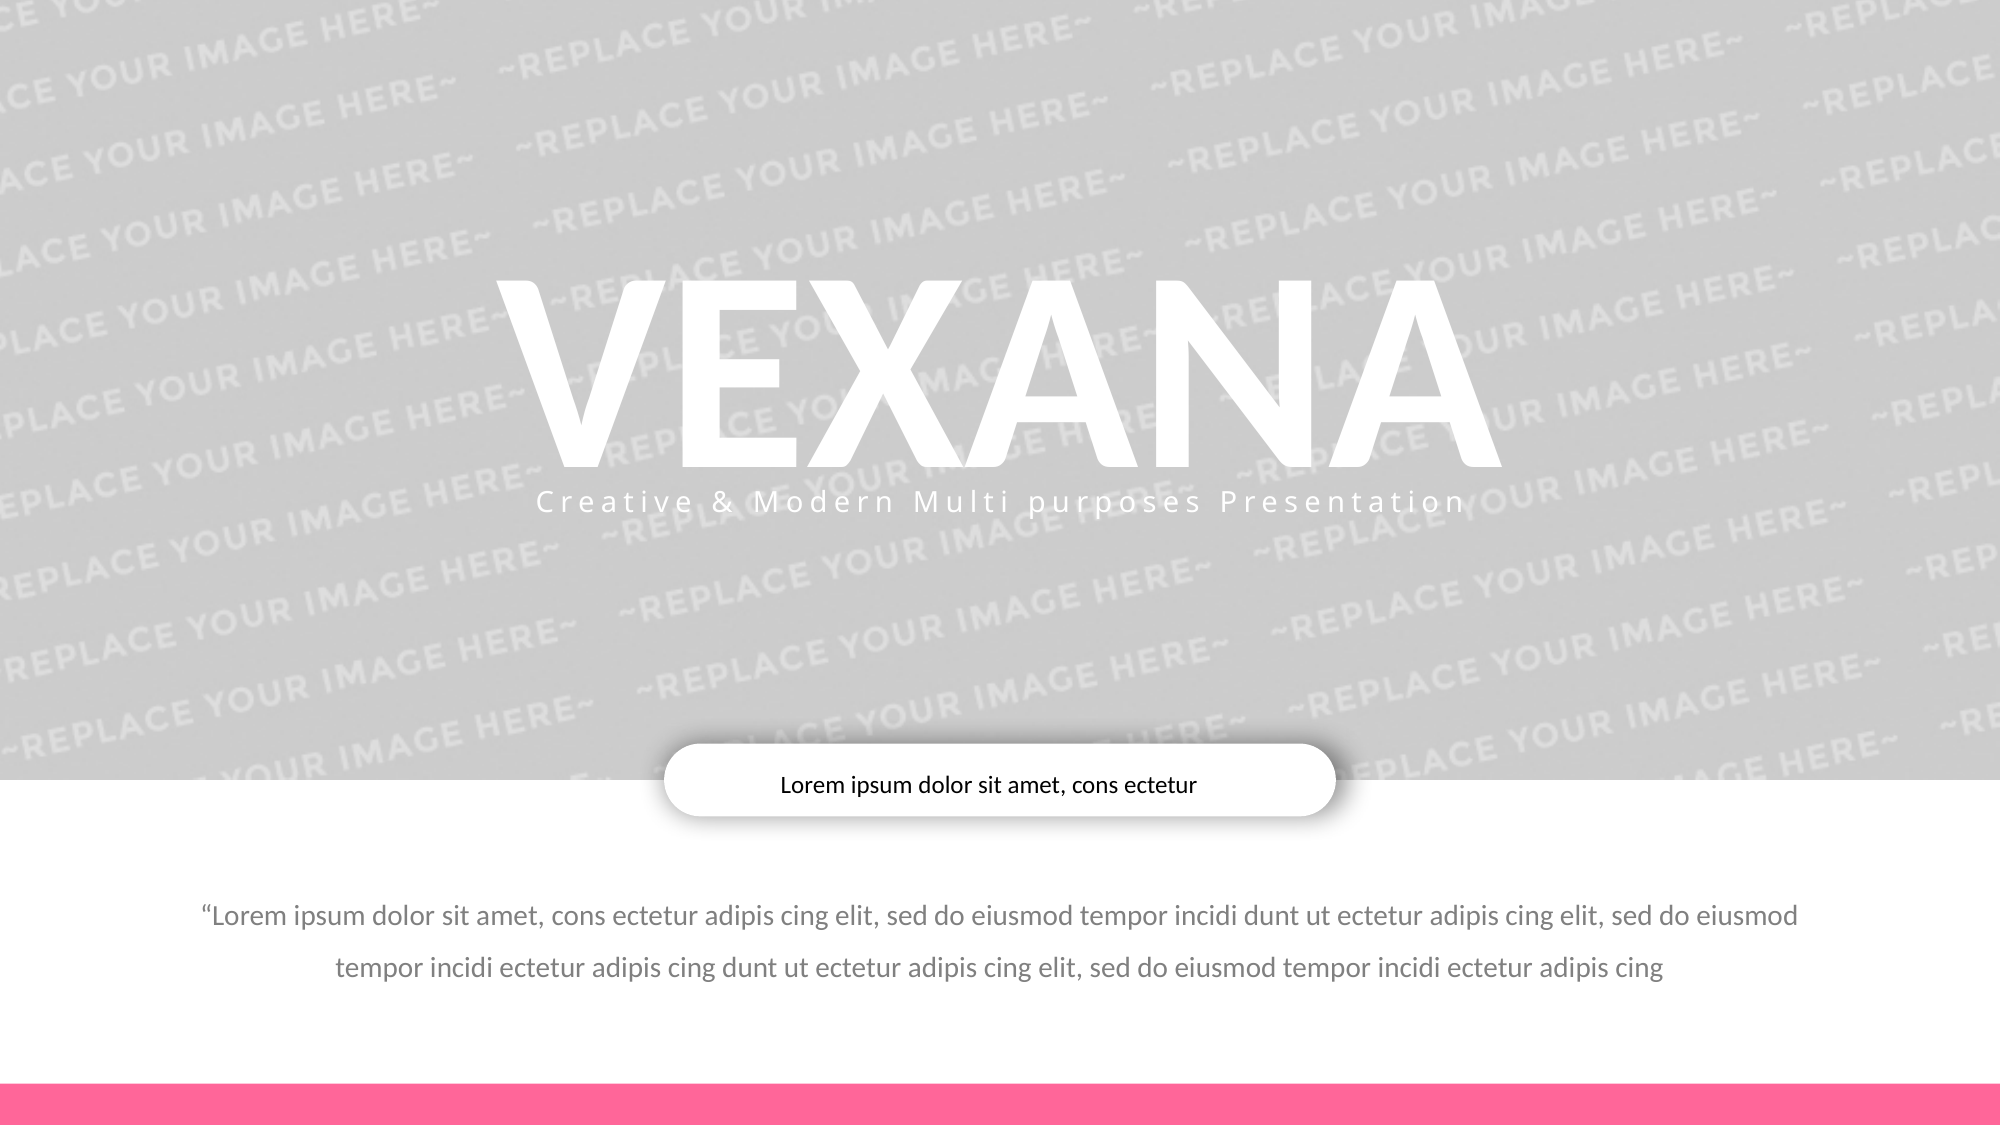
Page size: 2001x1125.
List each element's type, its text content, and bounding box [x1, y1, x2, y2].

text_box “Lorem ipsum dolor sit amet, cons ectetur adipis cing elit, sed do eiusmod tempor incidi dunt ut ectetur adipis cing elit, sed do eiusmod tempor incidi ectetur adipis cing dunt ut ectetur adipis cing elit, sed do eiusmod tempor incidi ectetur adipis cing [163, 871, 1837, 991]
text_box [0, 1083, 2000, 1125]
text_box [663, 742, 1337, 818]
text_box VEXANA [340, 172, 1660, 532]
text_box Creative & Modern Multi purposes Presentation [520, 475, 1480, 526]
picture [0, 0, 2000, 780]
text_box Lorem ipsum dolor sit amet, cons ectetur [765, 746, 1235, 807]
